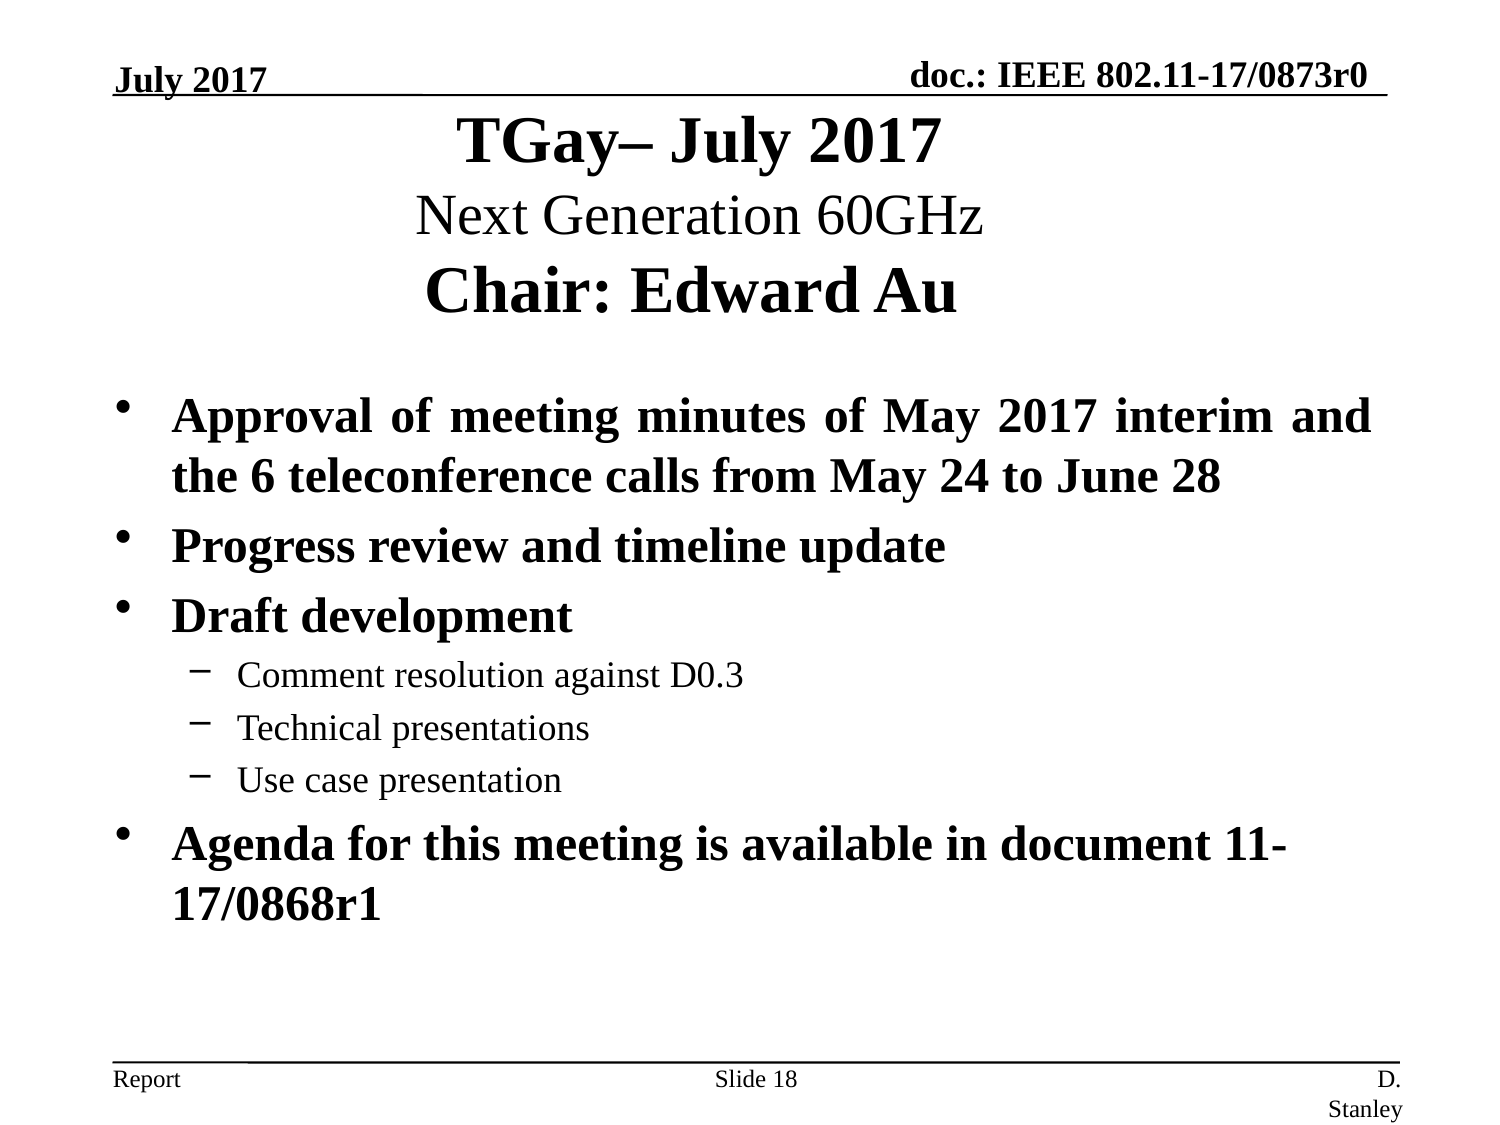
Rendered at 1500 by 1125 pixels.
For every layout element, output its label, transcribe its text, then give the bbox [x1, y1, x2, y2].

footer D. Stanley, HP Enterprise [1325, 1062, 1402, 1093]
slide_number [114, 54, 274, 101]
title TGay– July 2017 Next Generation 60GHz Chair: Edward Au [62, 125, 1338, 388]
list Approval of meeting minutes of May 2017 interim and the 6 teleconference calls from May 24 to June 28 Progress review and timeline update Draft development Comment resolution against D0.3 Technical presentations Use case presentation Agenda for this meeting is available in document 11-17/0868r1 [99, 375, 1388, 1013]
slide_number Slide 18 [712, 1062, 800, 1093]
